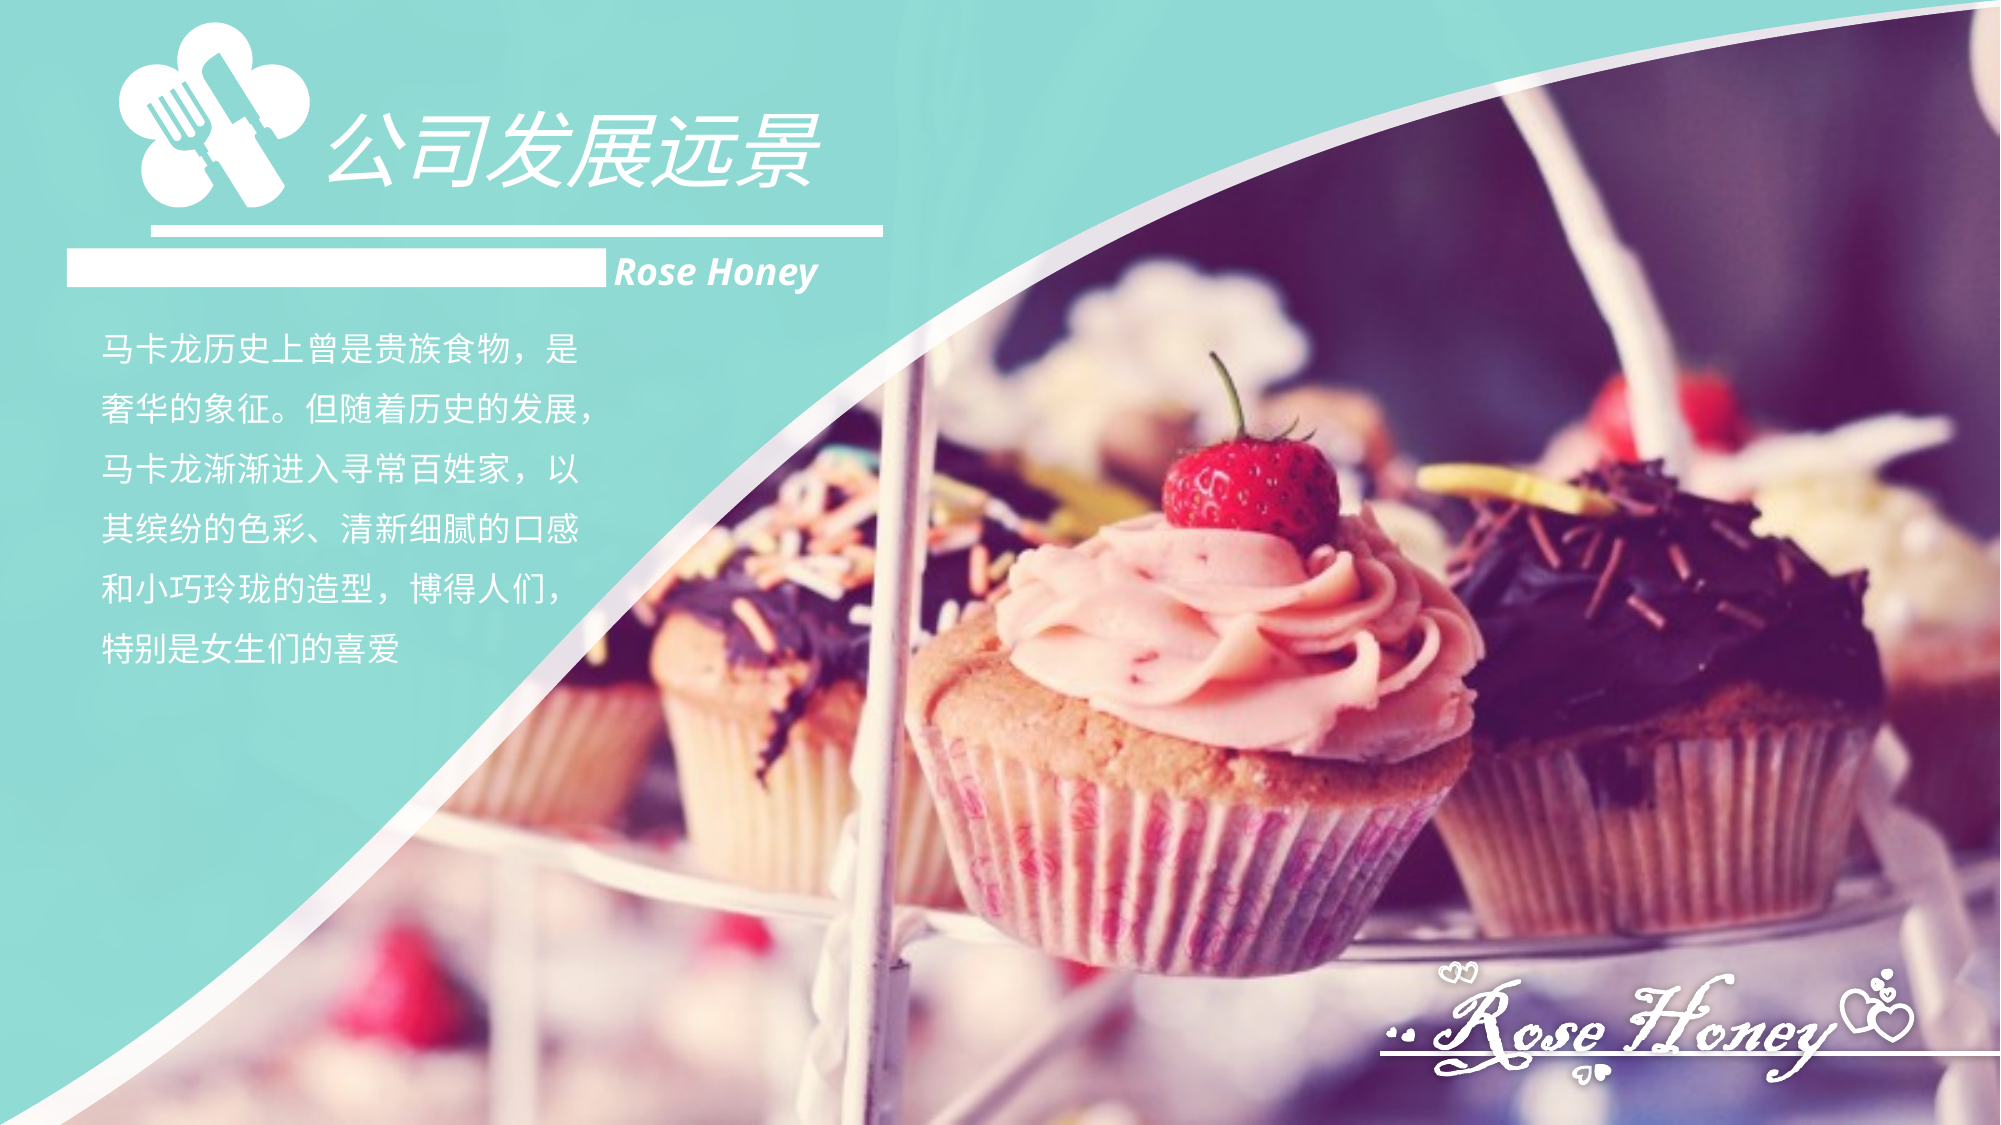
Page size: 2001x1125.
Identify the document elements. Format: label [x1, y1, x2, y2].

text_box [66, 23, 884, 302]
text_box [1379, 964, 2000, 1083]
picture [0, 0, 2000, 1125]
